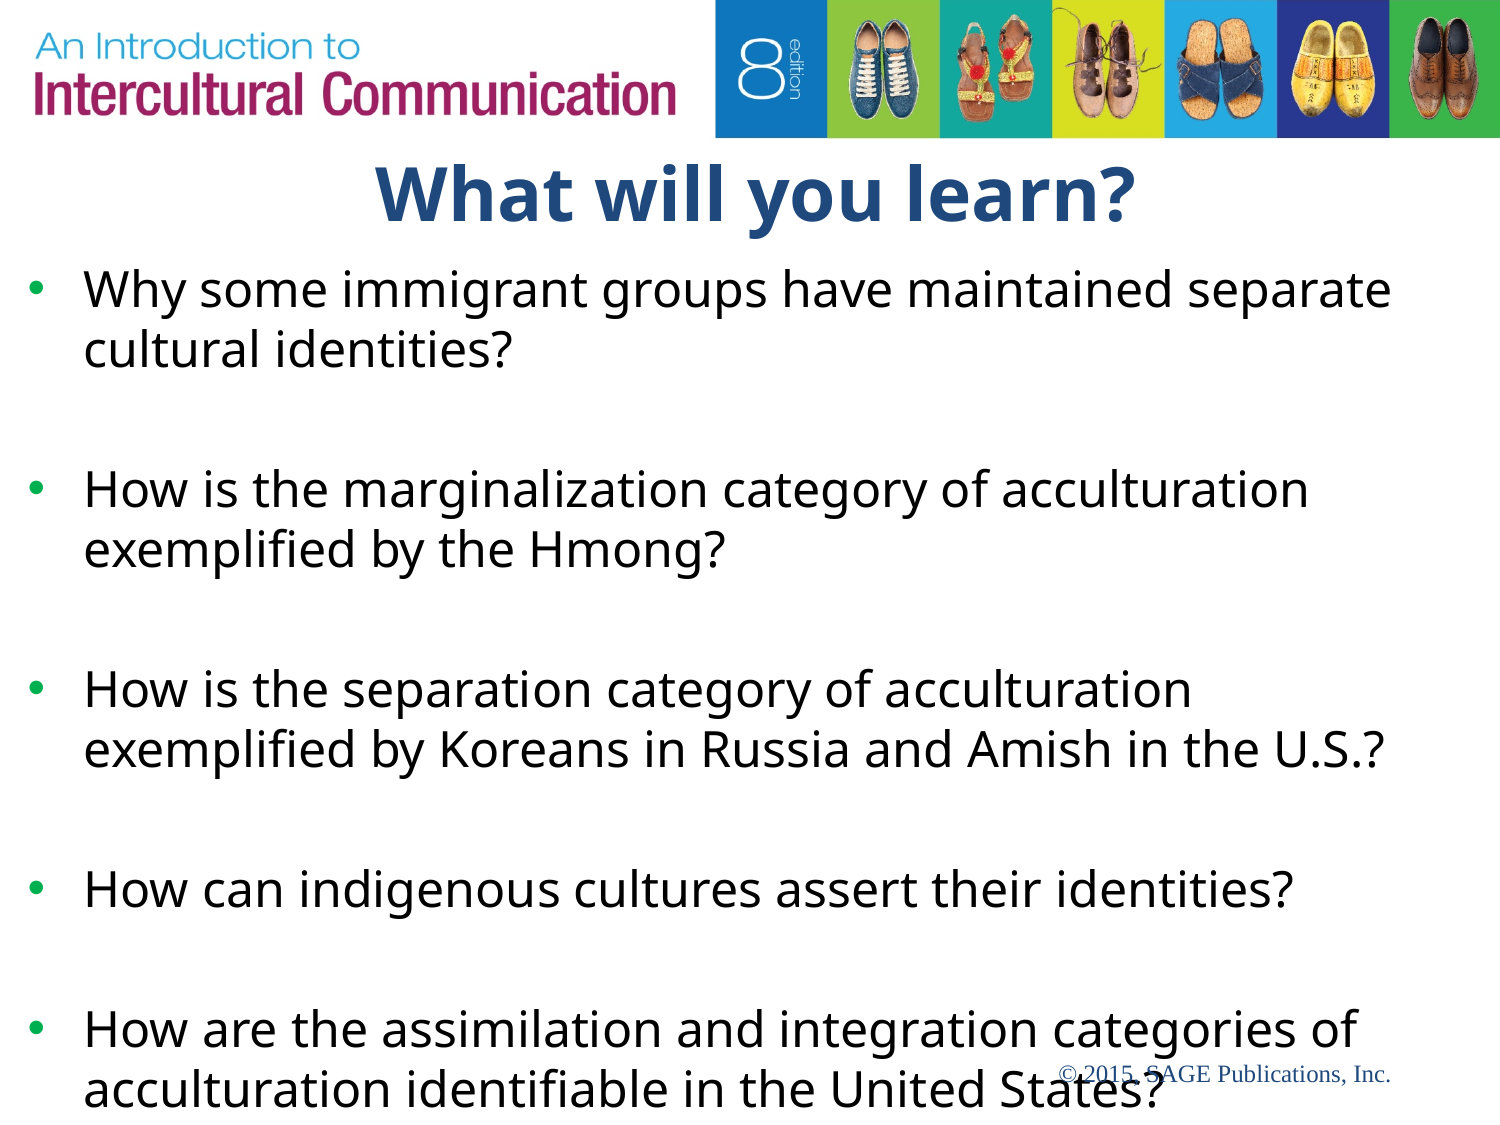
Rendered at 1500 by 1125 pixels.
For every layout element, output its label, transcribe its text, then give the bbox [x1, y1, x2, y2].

footer © 2015, SAGE Publications, Inc. [987, 1042, 1463, 1103]
picture [0, 0, 1500, 1125]
list Why some immigrant groups have maintained separate cultural identities? How is the marginalization category of acculturation exemplified by the Hmong? How is the separation category of acculturation exemplified by Koreans in Russia and Amish in the U.S.? How can indigenous cultures assert their identities? How are the assimilation and integration categories of acculturation identifiable in the United States? [12, 249, 1475, 1125]
title What will you learn? [62, 149, 1450, 233]
